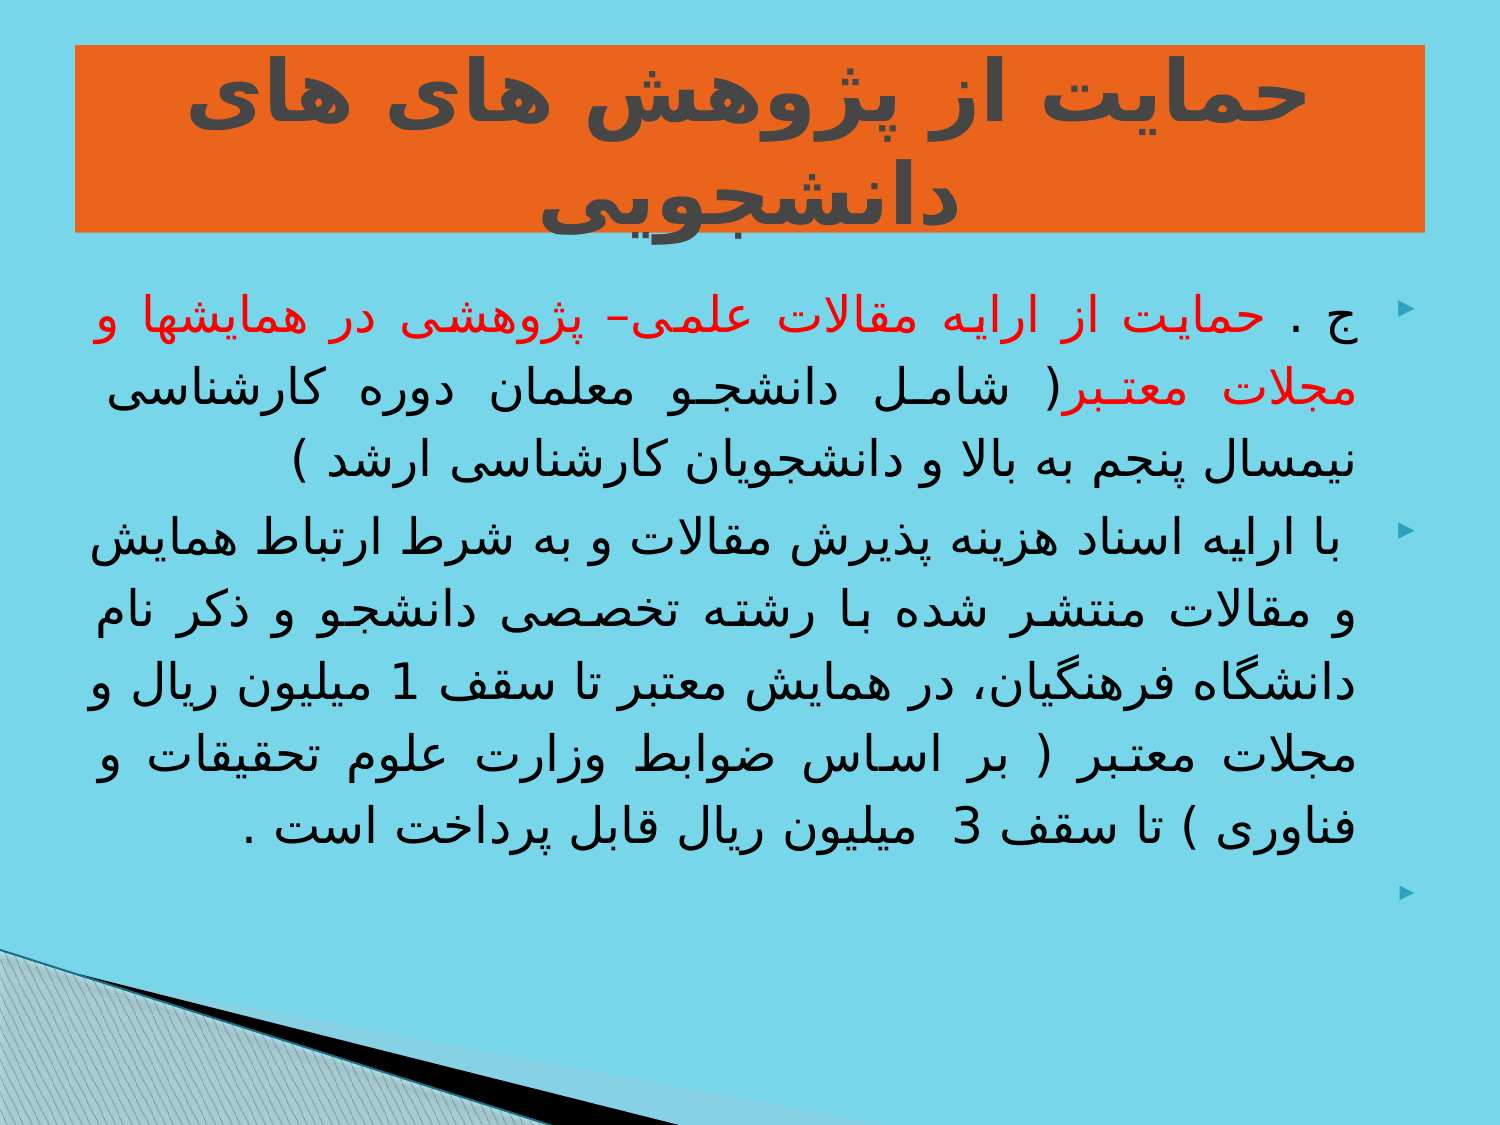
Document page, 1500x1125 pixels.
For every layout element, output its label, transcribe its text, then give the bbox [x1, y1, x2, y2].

title حمایت از پژوهش های های دانشجویی [75, 45, 1425, 233]
list ج . حمایت از ارایه مقالات علمی– پژوهشی در همایشها و مجلات معتبر( شامل ‏دانشجو معلمان دوره کارشناسی نیمسال پنجم به بالا و دانشجویان کارشناسی ارشد ) ‏با ارایه اسناد هزینه پذیرش مقالات و به شرط ارتباط همایش و مقالات منتشر شده با ‏رشته تخصصی دانشجو و ذکر نام دانشگاه فرهنگیان، در ‏همایش معتبر تا سقف 1 میلیون ریال و مجلات معتبر ( بر اساس ضوابط وزارت علوم ‏تحقیقات و فناوری ) تا سقف 3 میلیون ریال قابل پرداخت است . ‏ ‏ [75, 262, 1425, 986]
